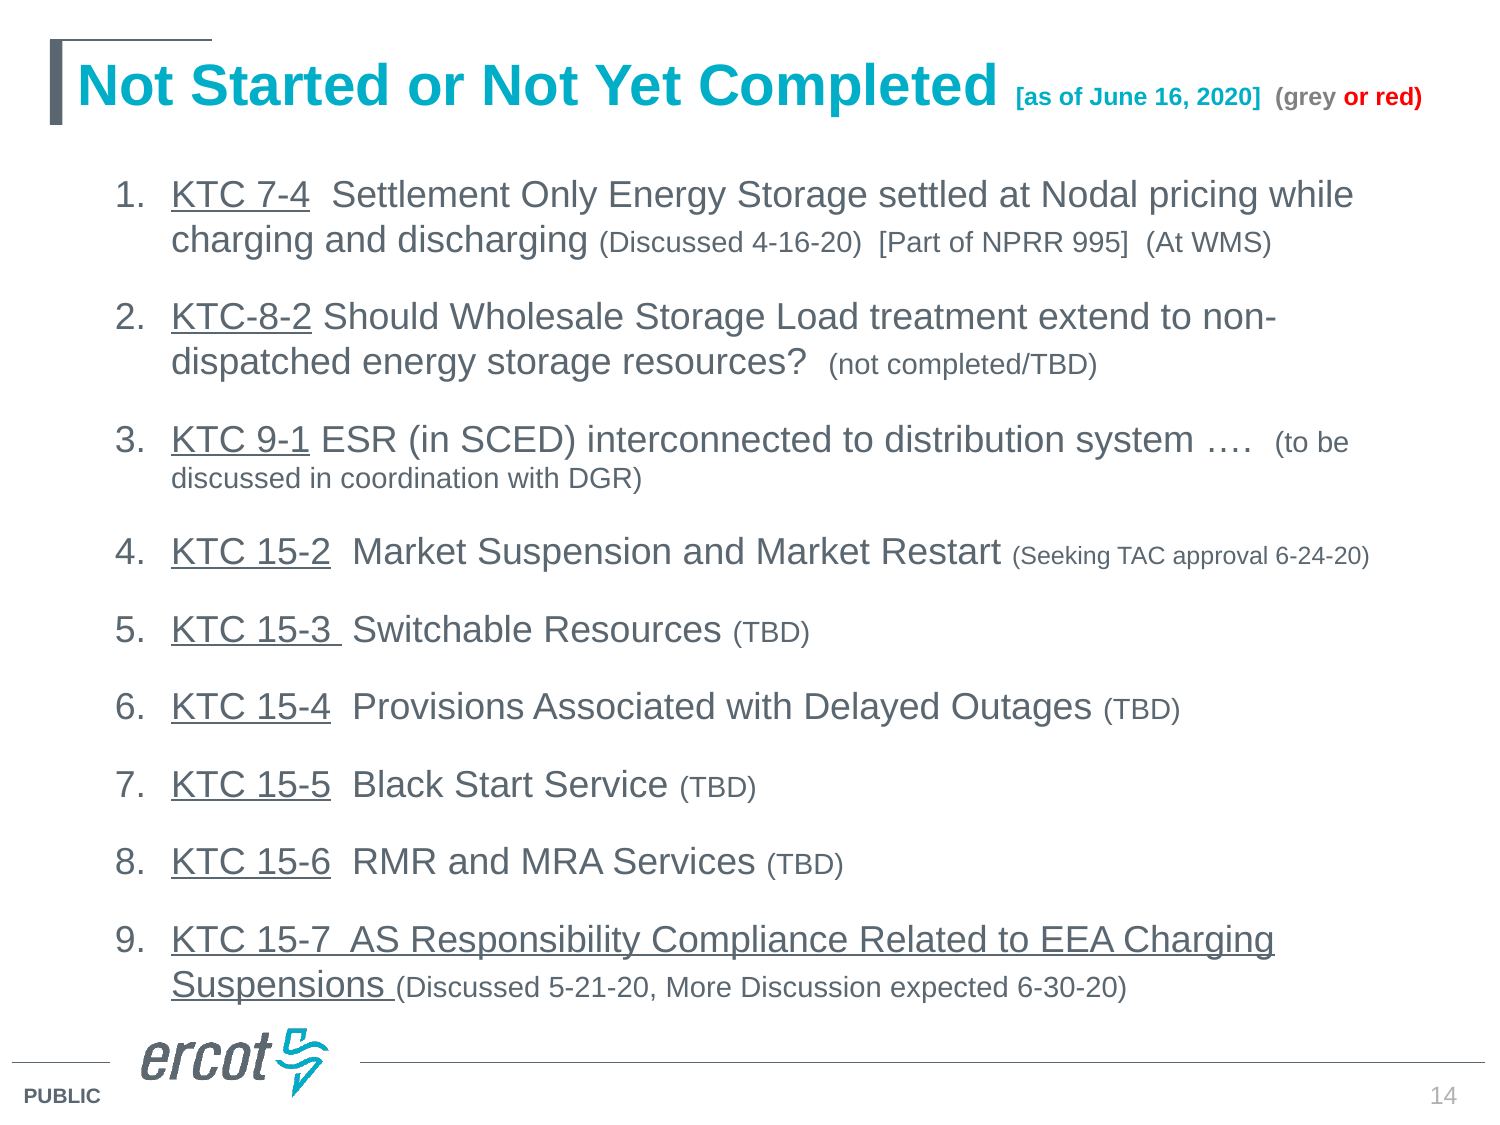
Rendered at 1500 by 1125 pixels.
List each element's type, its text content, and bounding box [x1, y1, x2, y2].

title Not Started or Not Yet Completed [as of June 16, 2020] (grey or red) [62, 39, 1450, 125]
slide_number 14 [1400, 1076, 1488, 1113]
list KTC 7-4 Settlement Only Energy Storage settled at Nodal pricing while charging and discharging (Discussed 4-16-20) [Part of NPRR 995] (At WMS) KTC-8-2 Should Wholesale Storage Load treatment extend to non-dispatched energy storage resources? (not completed/TBD) KTC 9-1 ESR (in SCED) interconnected to distribution system …. (to be discussed in coordination with DGR) KTC 15-2 Market Suspension and Market Restart (Seeking TAC approval 6-24-20) KTC 15-3 Switchable Resources (TBD) KTC 15-4 Provisions Associated with Delayed Outages (TBD) KTC 15-5 Black Start Service (TBD) KTC 15-6 RMR and MRA Services (TBD) KTC 15-7 AS Responsibility Compliance Related to EEA Charging Suspensions (Discussed 5-21-20, More Discussion expected 6-30-20) [24, 162, 1425, 1025]
picture [137, 1025, 332, 1100]
